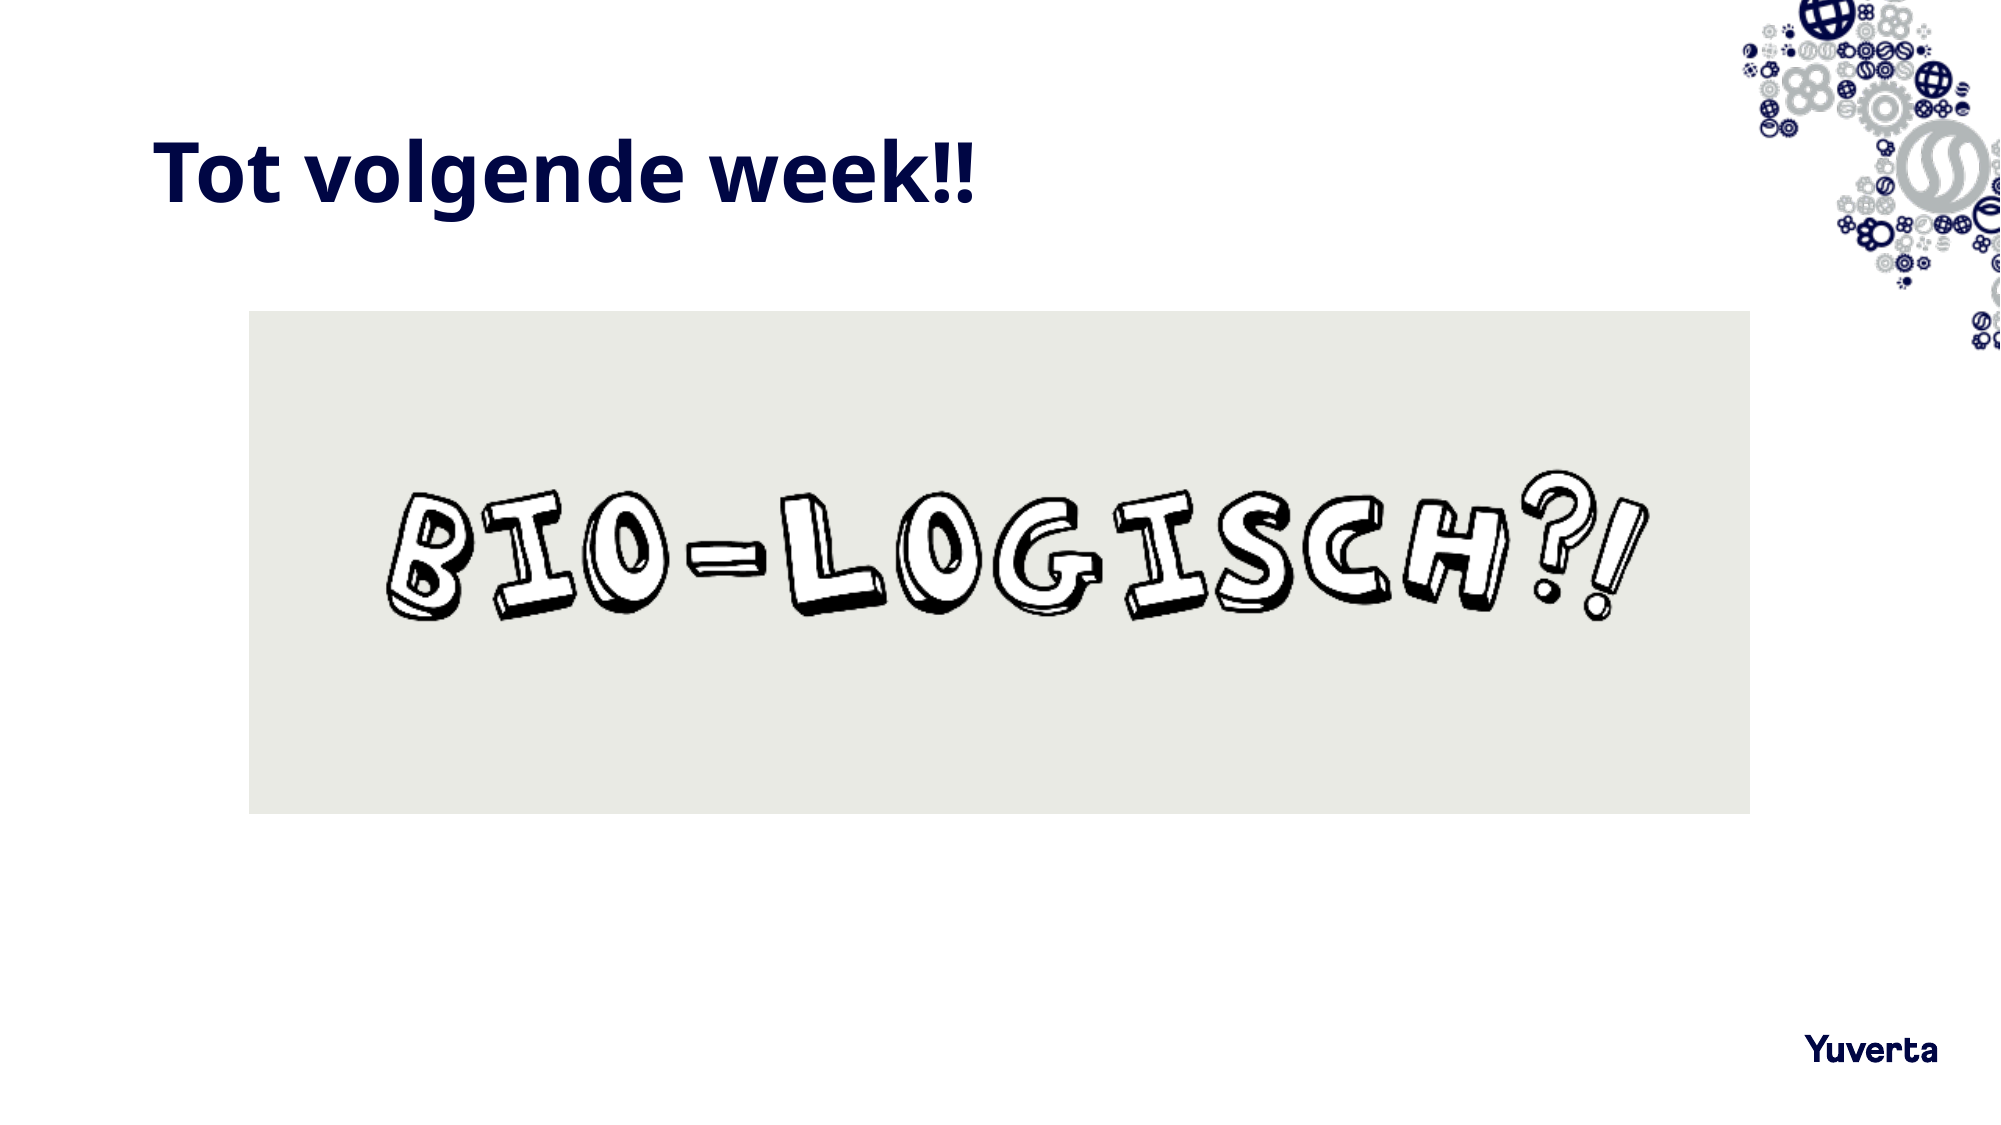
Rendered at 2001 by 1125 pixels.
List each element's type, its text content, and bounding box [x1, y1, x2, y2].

picture [0, 0, 2000, 1125]
title Tot volgende week!! [152, 125, 1332, 232]
